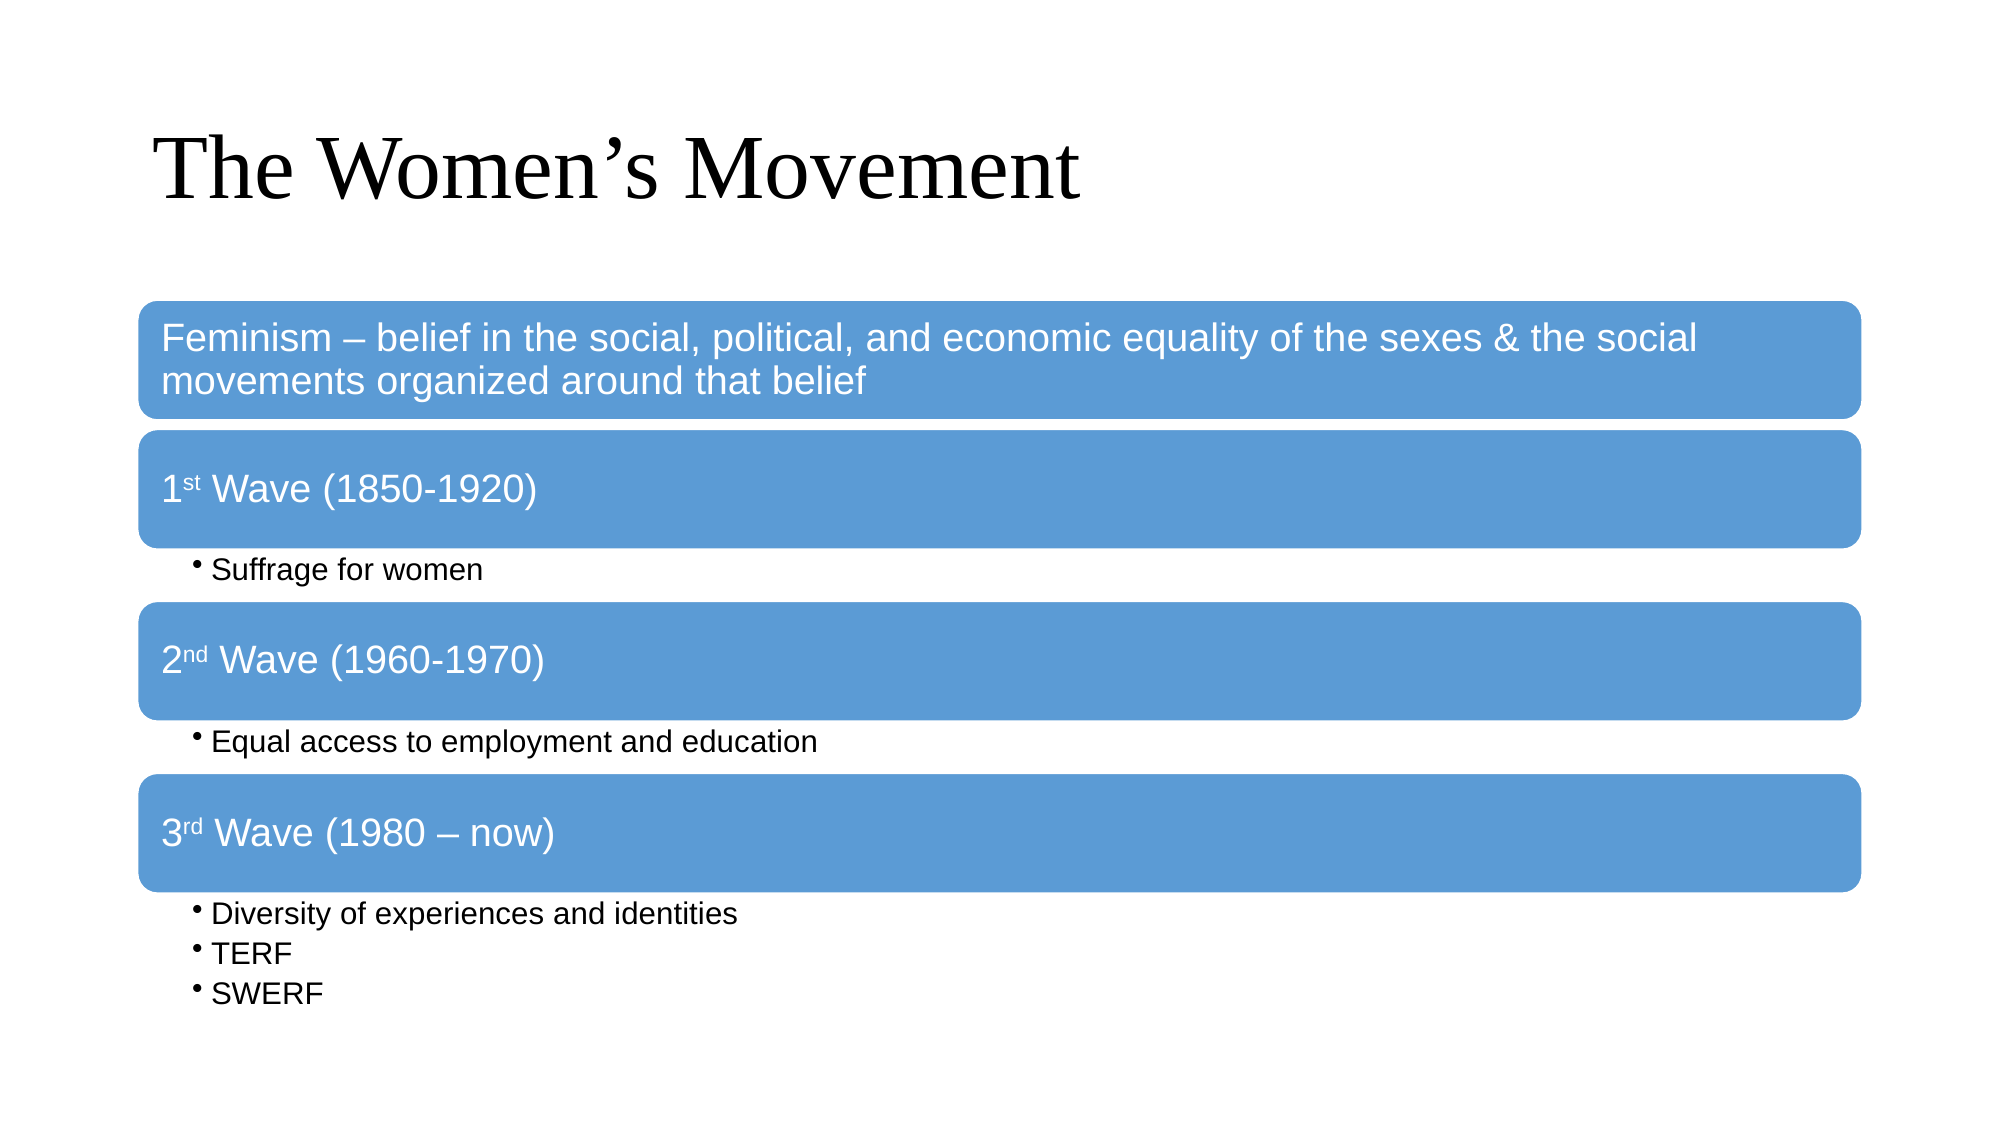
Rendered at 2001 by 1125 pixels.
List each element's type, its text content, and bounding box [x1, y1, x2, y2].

title The Women’s Movement [137, 59, 1863, 278]
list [137, 299, 1863, 1014]
